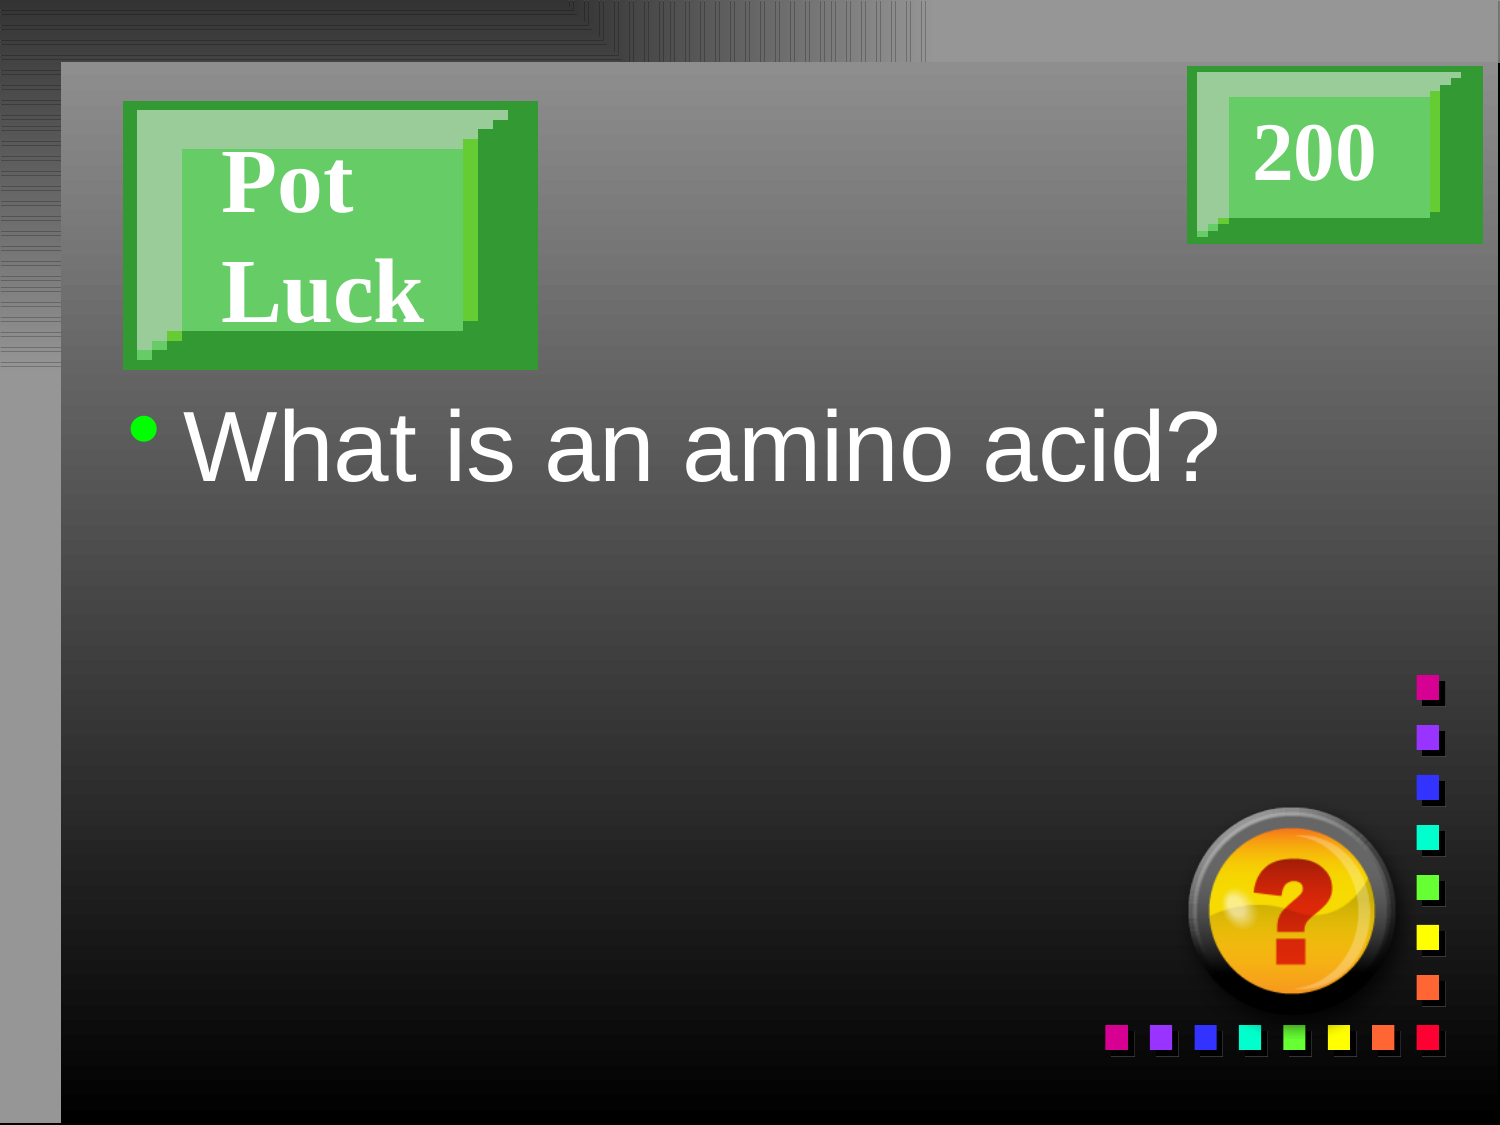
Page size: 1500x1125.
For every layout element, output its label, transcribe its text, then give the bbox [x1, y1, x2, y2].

text_box What is an amino acid? [112, 373, 1388, 988]
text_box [1186, 66, 1483, 244]
picture [1174, 798, 1416, 1039]
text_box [123, 101, 550, 371]
